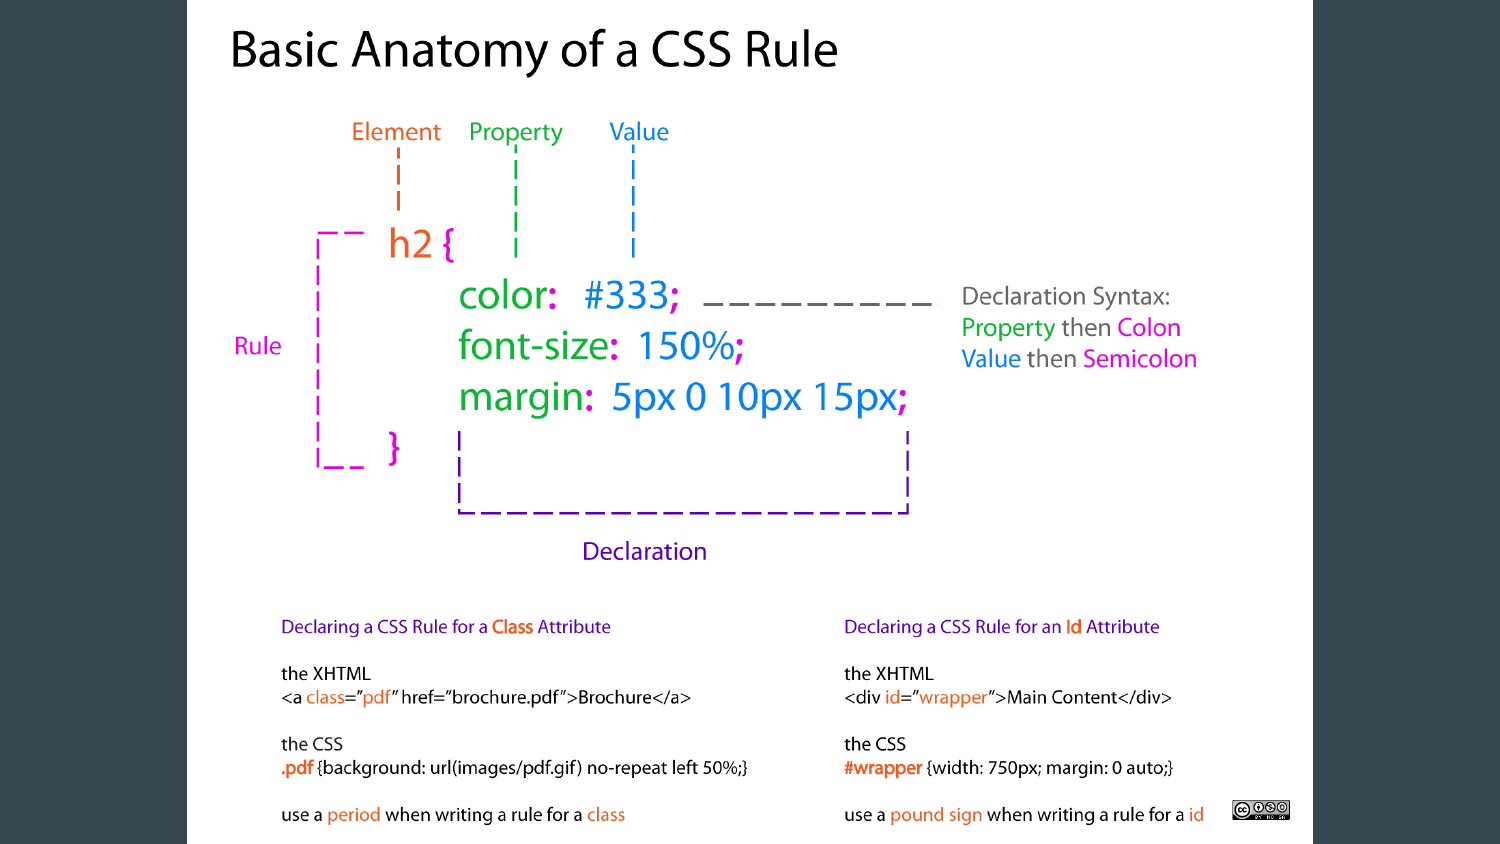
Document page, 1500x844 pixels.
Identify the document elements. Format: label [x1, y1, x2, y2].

picture [187, 0, 1313, 844]
